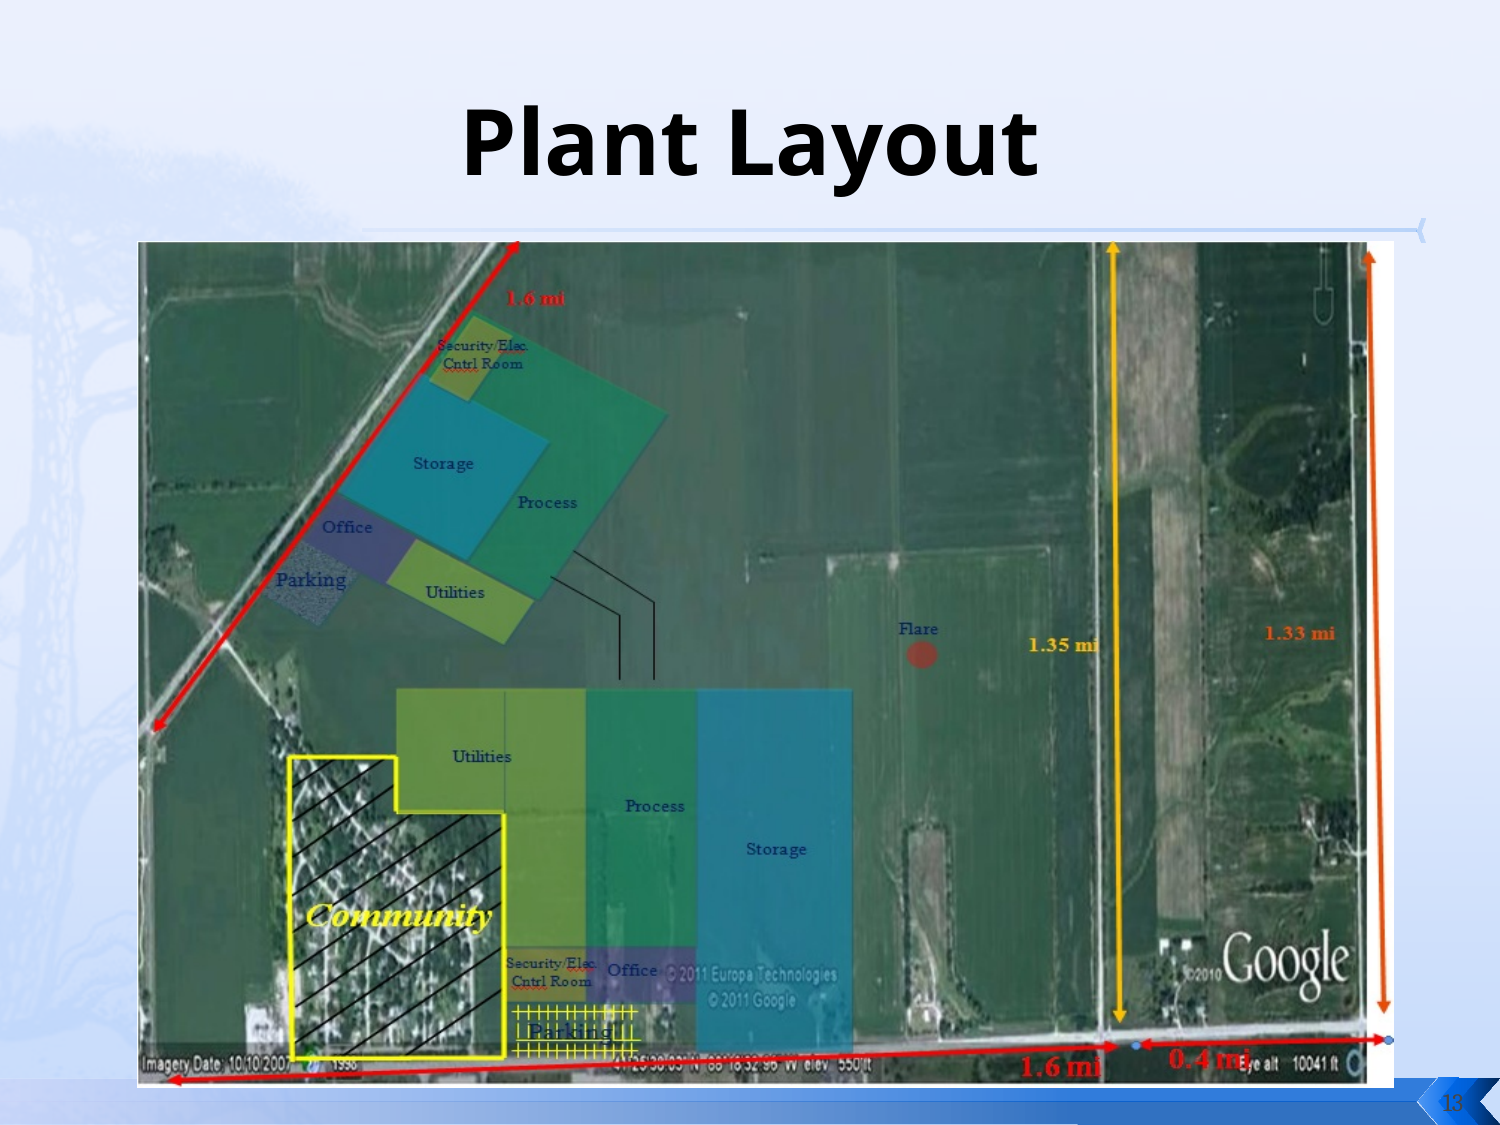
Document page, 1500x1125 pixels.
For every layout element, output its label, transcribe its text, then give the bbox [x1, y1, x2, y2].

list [136, 240, 1394, 1088]
slide_number 13 [1406, 1077, 1500, 1125]
title Plant Layout [75, 45, 1425, 233]
